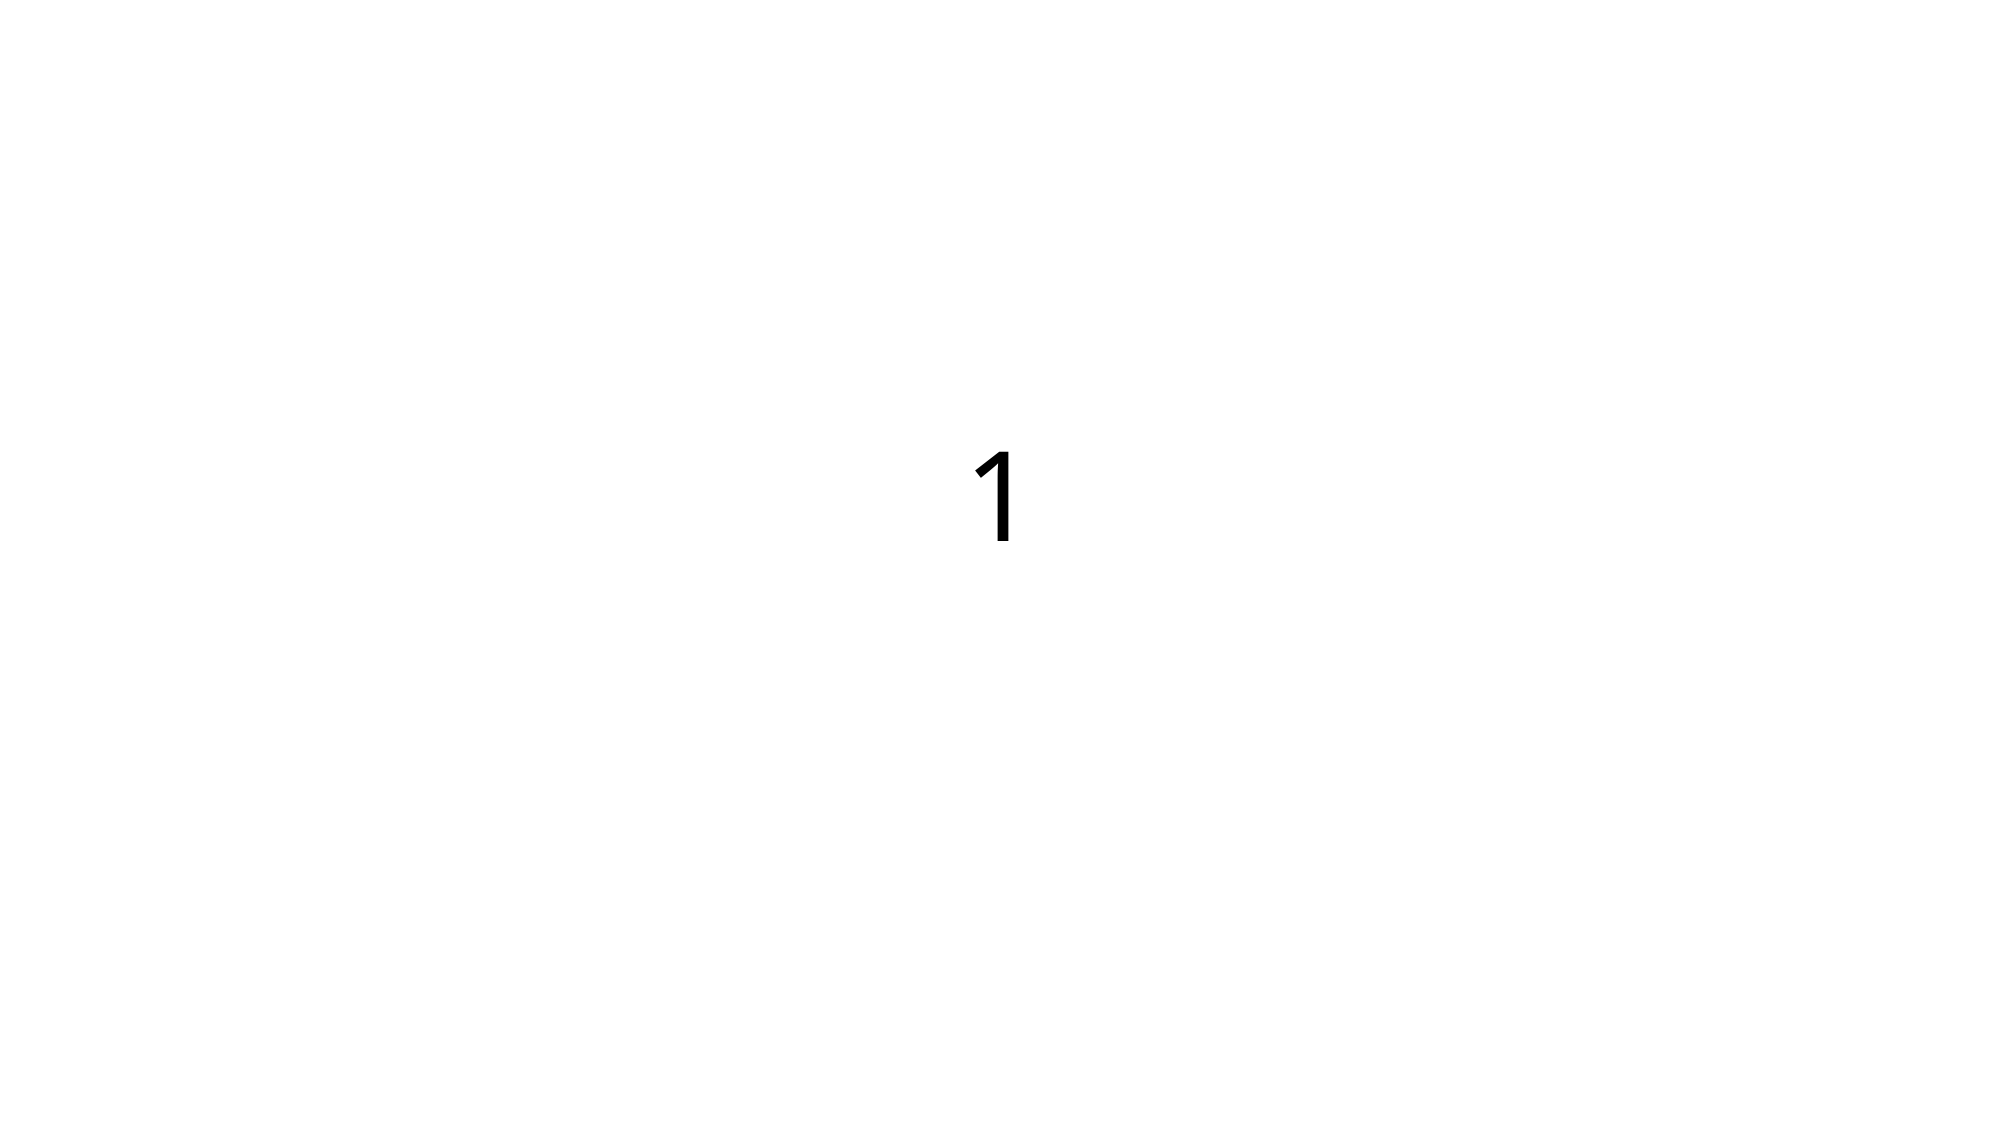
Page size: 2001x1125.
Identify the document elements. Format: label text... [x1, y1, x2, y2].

title 1 [249, 184, 1750, 576]
